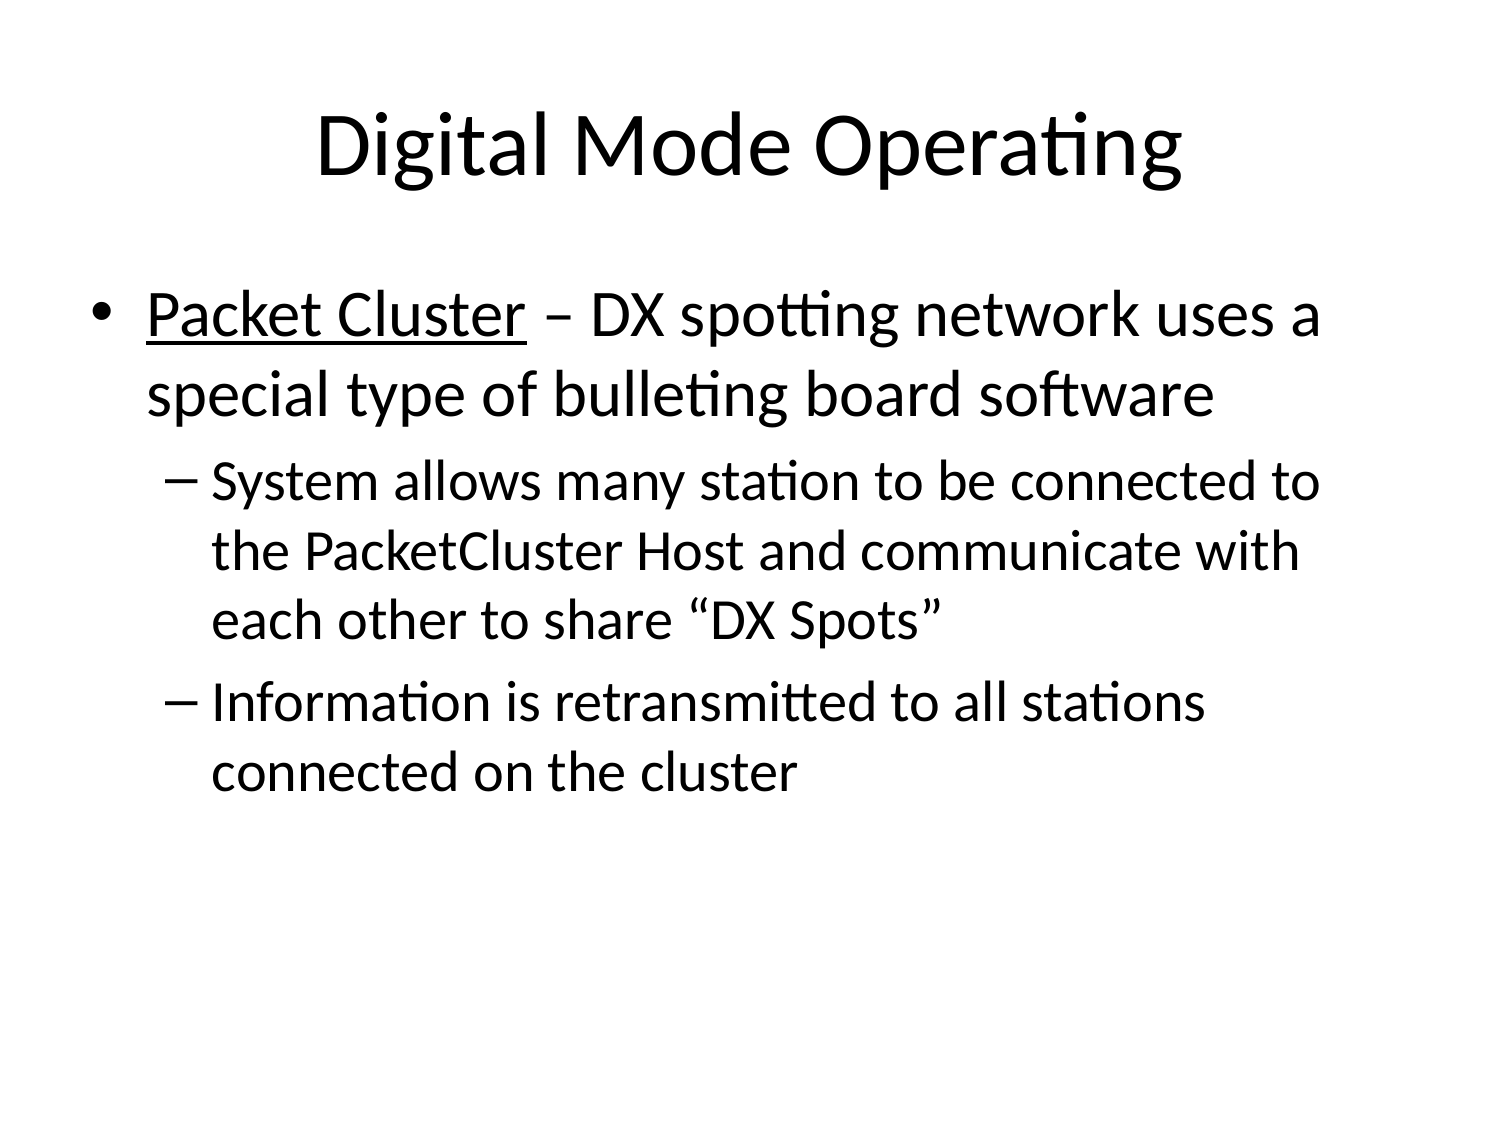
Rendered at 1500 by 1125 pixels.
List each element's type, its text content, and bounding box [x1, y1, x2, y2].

title Digital Mode Operating [75, 45, 1425, 233]
list Packet Cluster – DX spotting network uses a special type of bulleting board software System allows many station to be connected to the PacketCluster Host and communicate with each other to share “DX Spots” Information is retransmitted to all stations connected on the cluster [75, 262, 1425, 1005]
